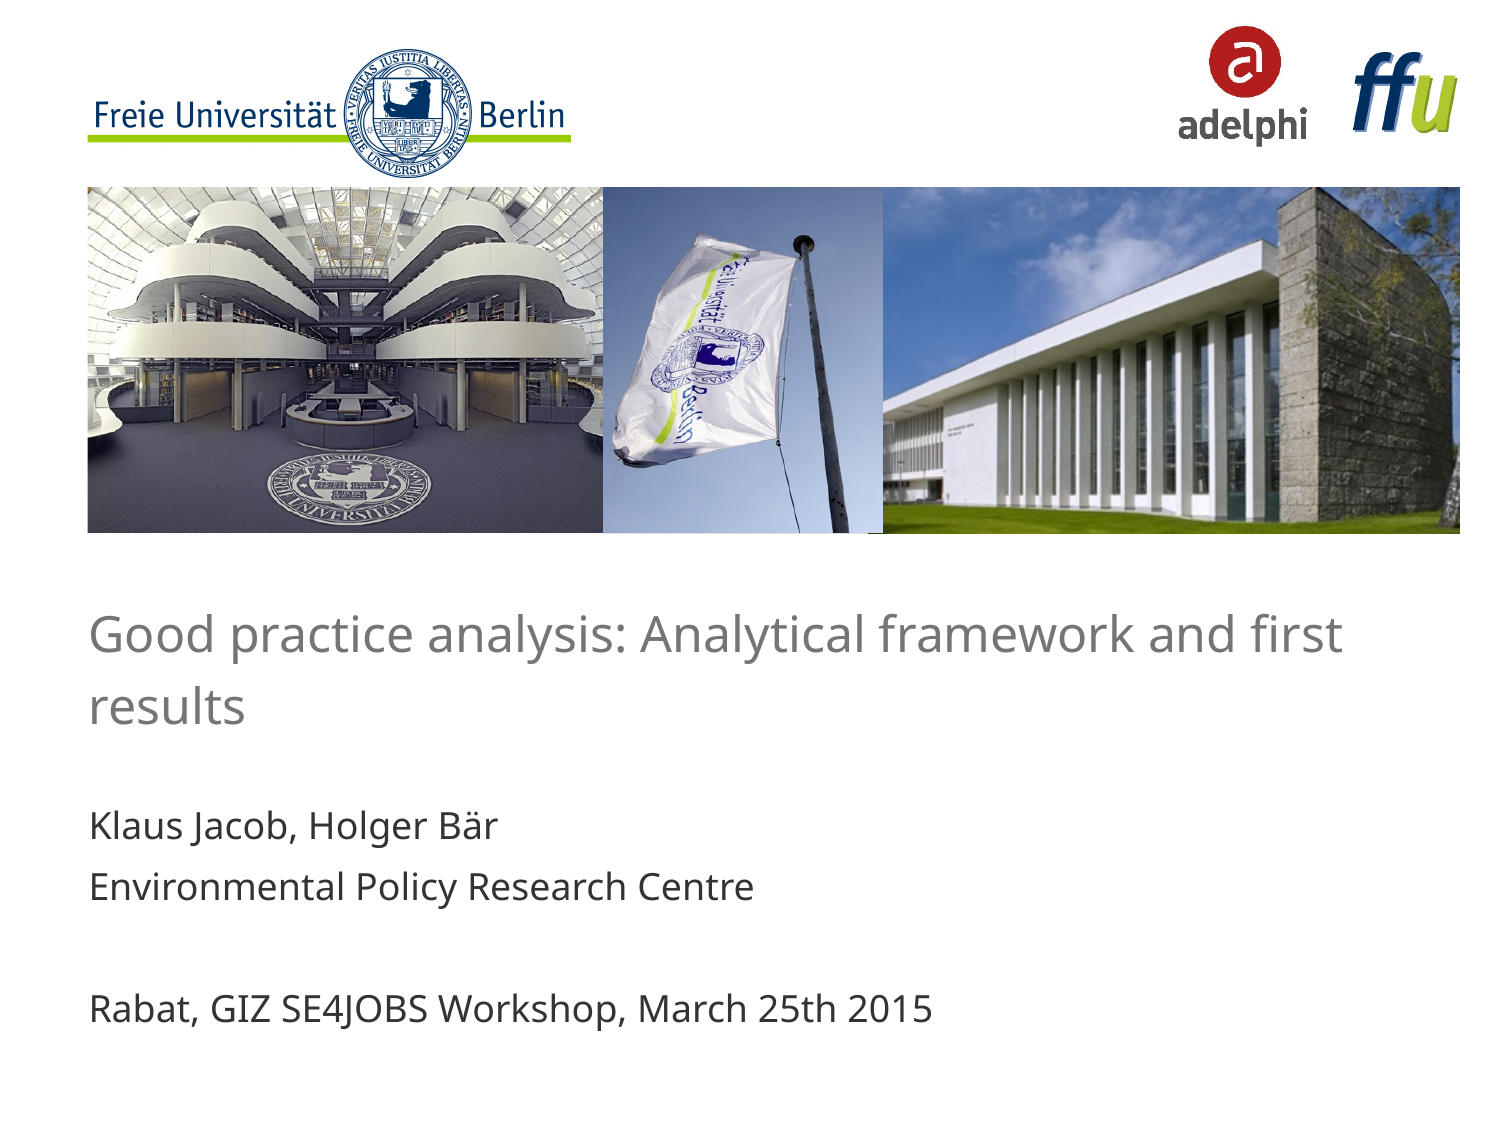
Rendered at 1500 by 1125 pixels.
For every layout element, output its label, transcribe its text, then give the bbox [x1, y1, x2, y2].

picture [87, 49, 571, 178]
subtitle Klaus Jacob, Holger Bär Environmental Policy Research Centre Rabat, GIZ SE4JOBS Workshop, March 25th 2015 [88, 796, 1459, 1037]
picture [1350, 49, 1459, 135]
picture [87, 187, 1460, 535]
picture [1175, 22, 1310, 149]
title Good practice analysis: Analytical framework and first results [88, 590, 1477, 750]
